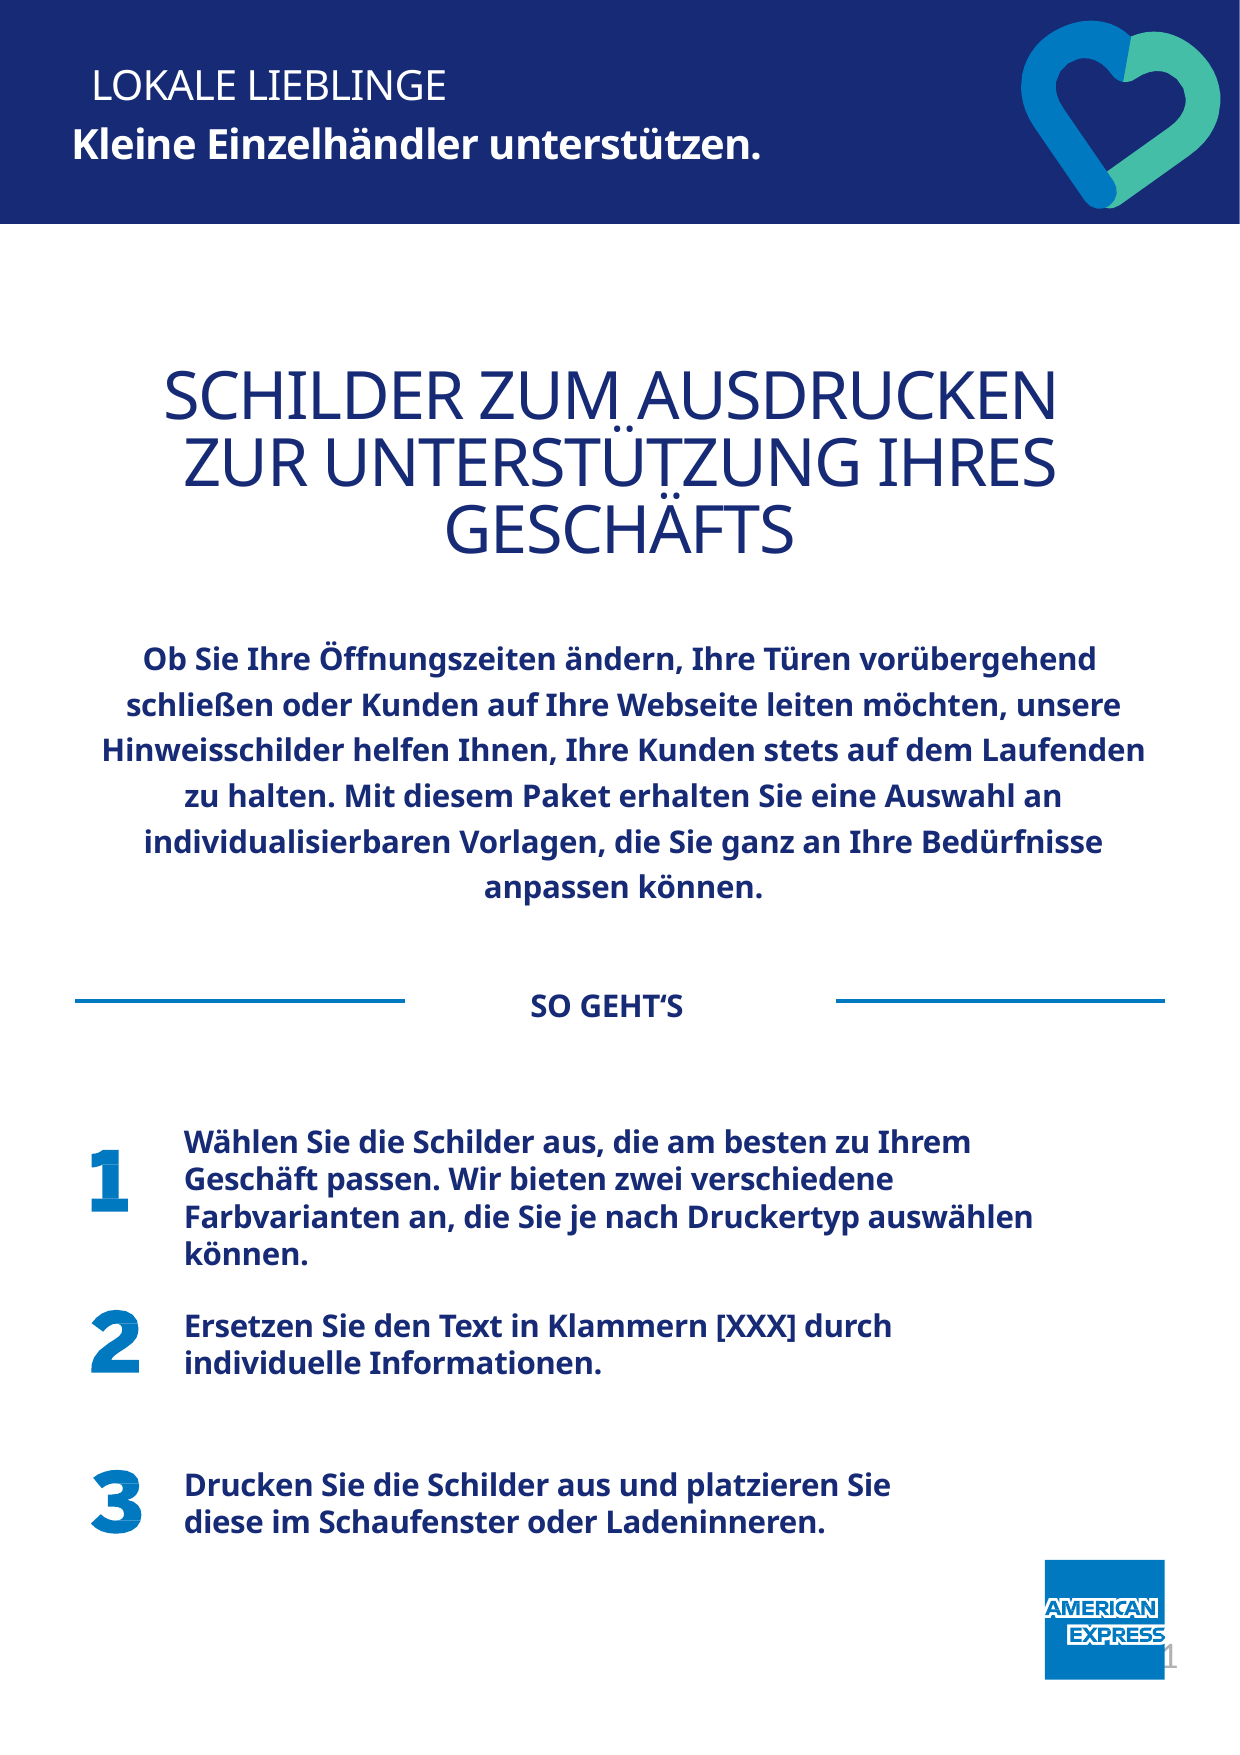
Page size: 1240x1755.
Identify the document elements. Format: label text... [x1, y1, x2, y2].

text_box [1044, 1559, 1165, 1631]
text_box [1112, 1627, 1165, 1631]
text_box Ersetzen Sie den Text in Klammern [XXX] durch individuelle Informationen. [181, 1304, 1071, 1382]
text_box SO GEHT‘S [181, 984, 1031, 1024]
text_box Drucken Sie die Schilder aus und platzieren Sie diese im Schaufenster oder Ladeninneren. [181, 1462, 970, 1540]
text_box [1082, 1600, 1094, 1616]
text_box [1045, 1600, 1080, 1616]
text_box [90, 1469, 142, 1534]
text_box Ob Sie Ihre Öffnungszeiten ändern, Ihre Türen vorübergehend schließen oder Kunden auf Ihre Webseite leiten möchten, unsere Hinweisschilder helfen Ihnen, Ihre Kunden stets auf dem Laufenden zu halten. Mit diesem Paket erhalten Sie eine Auswahl an individualisierbaren Vorlagen, die Sie ganz an Ihre Bedürfnisse anpassen können. [72, 629, 1167, 905]
text_box LOKALE LIEBLINGE [76, 51, 463, 116]
text_box [1095, 1600, 1114, 1616]
text_box Kleine Einzelhändler unterstützen. [69, 115, 992, 168]
text_box [1070, 1627, 1111, 1631]
slide_number 1 [893, 1631, 1179, 1720]
text_box Wählen Sie die Schilder aus, die am besten zu Ihrem Geschäft passen. Wir bieten zwei verschiedene Farbvarianten an, die Sie je nach Druckertyp auswählen können. [181, 1120, 1108, 1272]
text_box [1115, 1600, 1155, 1616]
text_box [91, 1309, 139, 1373]
text_box [91, 1149, 128, 1212]
title SCHILDER ZUM AUSDRUCKEN ZUR UNTERSTÜTZUNG IHRES GESCHÄFTS [52, 347, 1189, 660]
